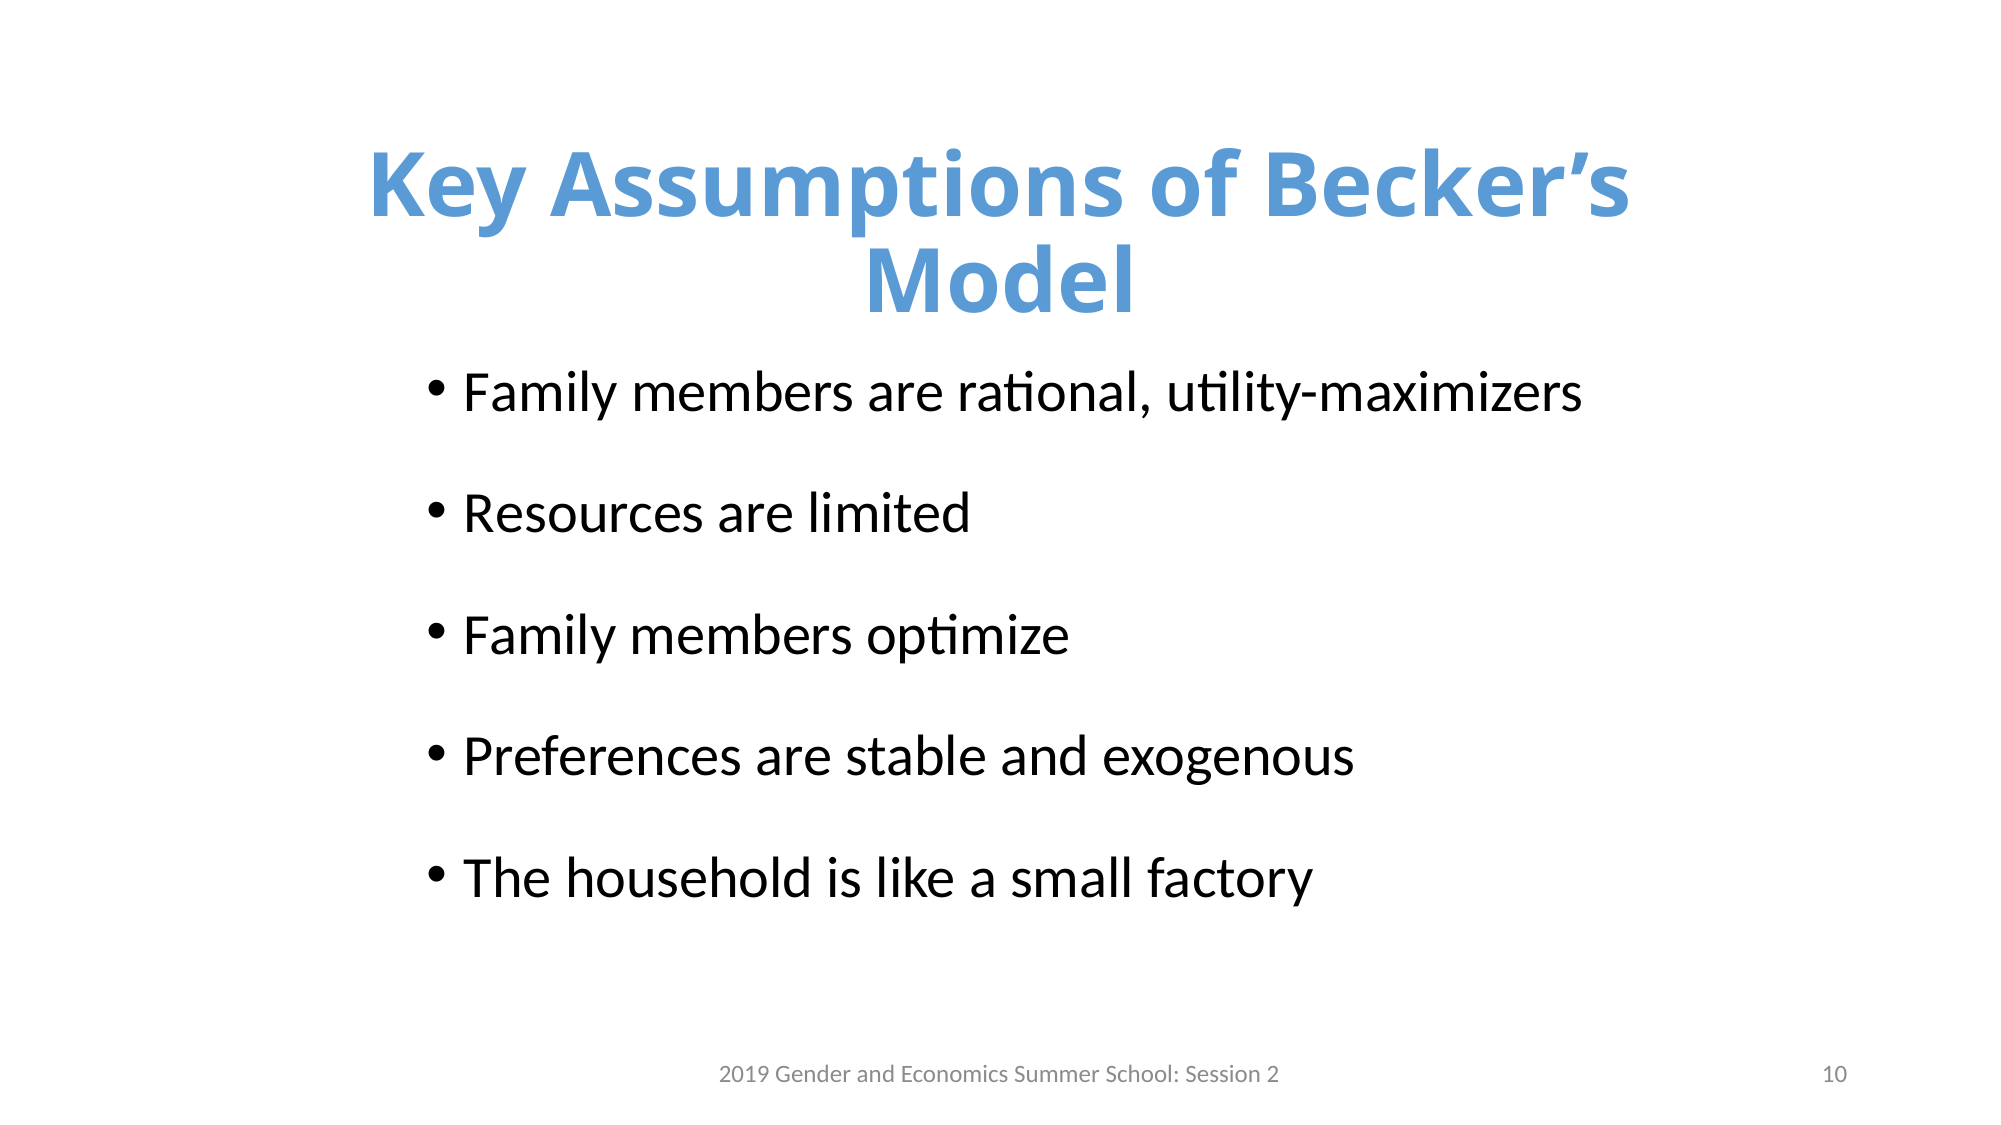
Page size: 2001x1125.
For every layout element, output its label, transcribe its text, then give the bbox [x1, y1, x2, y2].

list Family members are rational, utility-maximizers Resources are limited Family members optimize Preferences are stable and exogenous The household is like a small factory [411, 288, 1638, 1043]
footer 2019 Gender and Economics Summer School: Session 2 [662, 1042, 1338, 1103]
title Key Assumptions of Becker’s Model [270, 130, 1730, 340]
slide_number 10 [1412, 1042, 1863, 1103]
